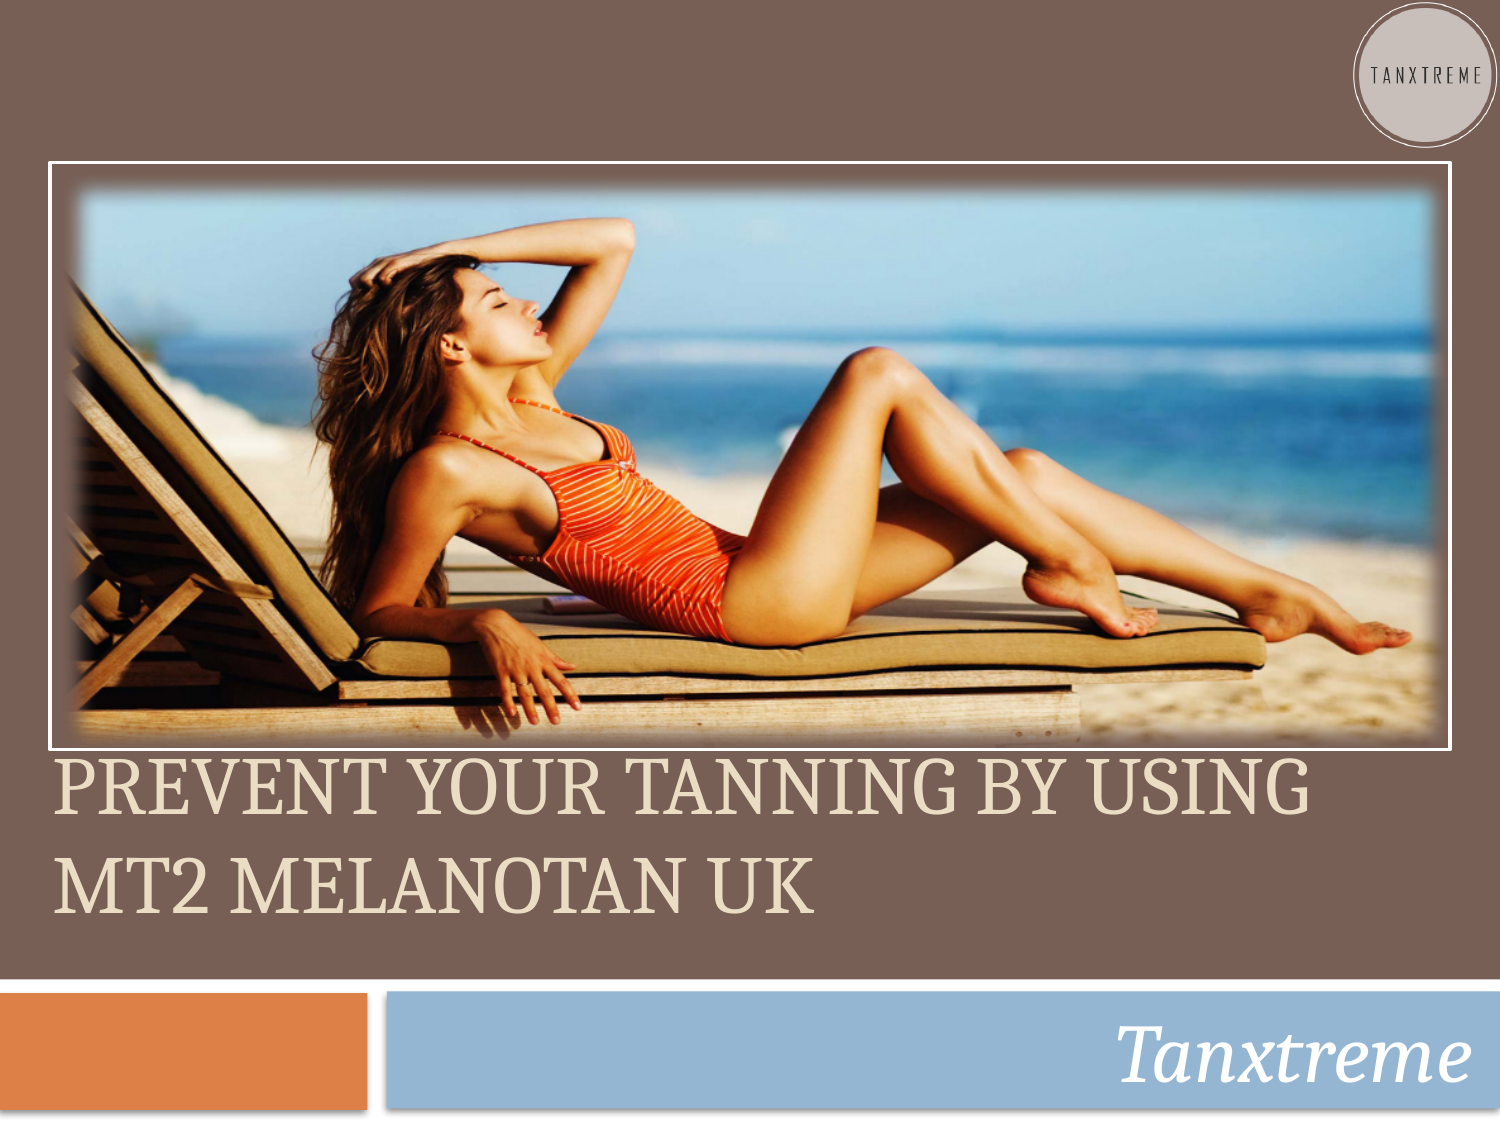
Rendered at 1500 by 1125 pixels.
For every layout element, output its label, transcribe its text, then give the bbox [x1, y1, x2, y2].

picture [1349, 0, 1500, 151]
subtitle Tanxtreme [387, 992, 1488, 1105]
title Prevent your Tanning by using MT2 Melanotan UK [37, 725, 1463, 938]
picture [62, 174, 1451, 751]
text_box [48, 161, 1452, 725]
